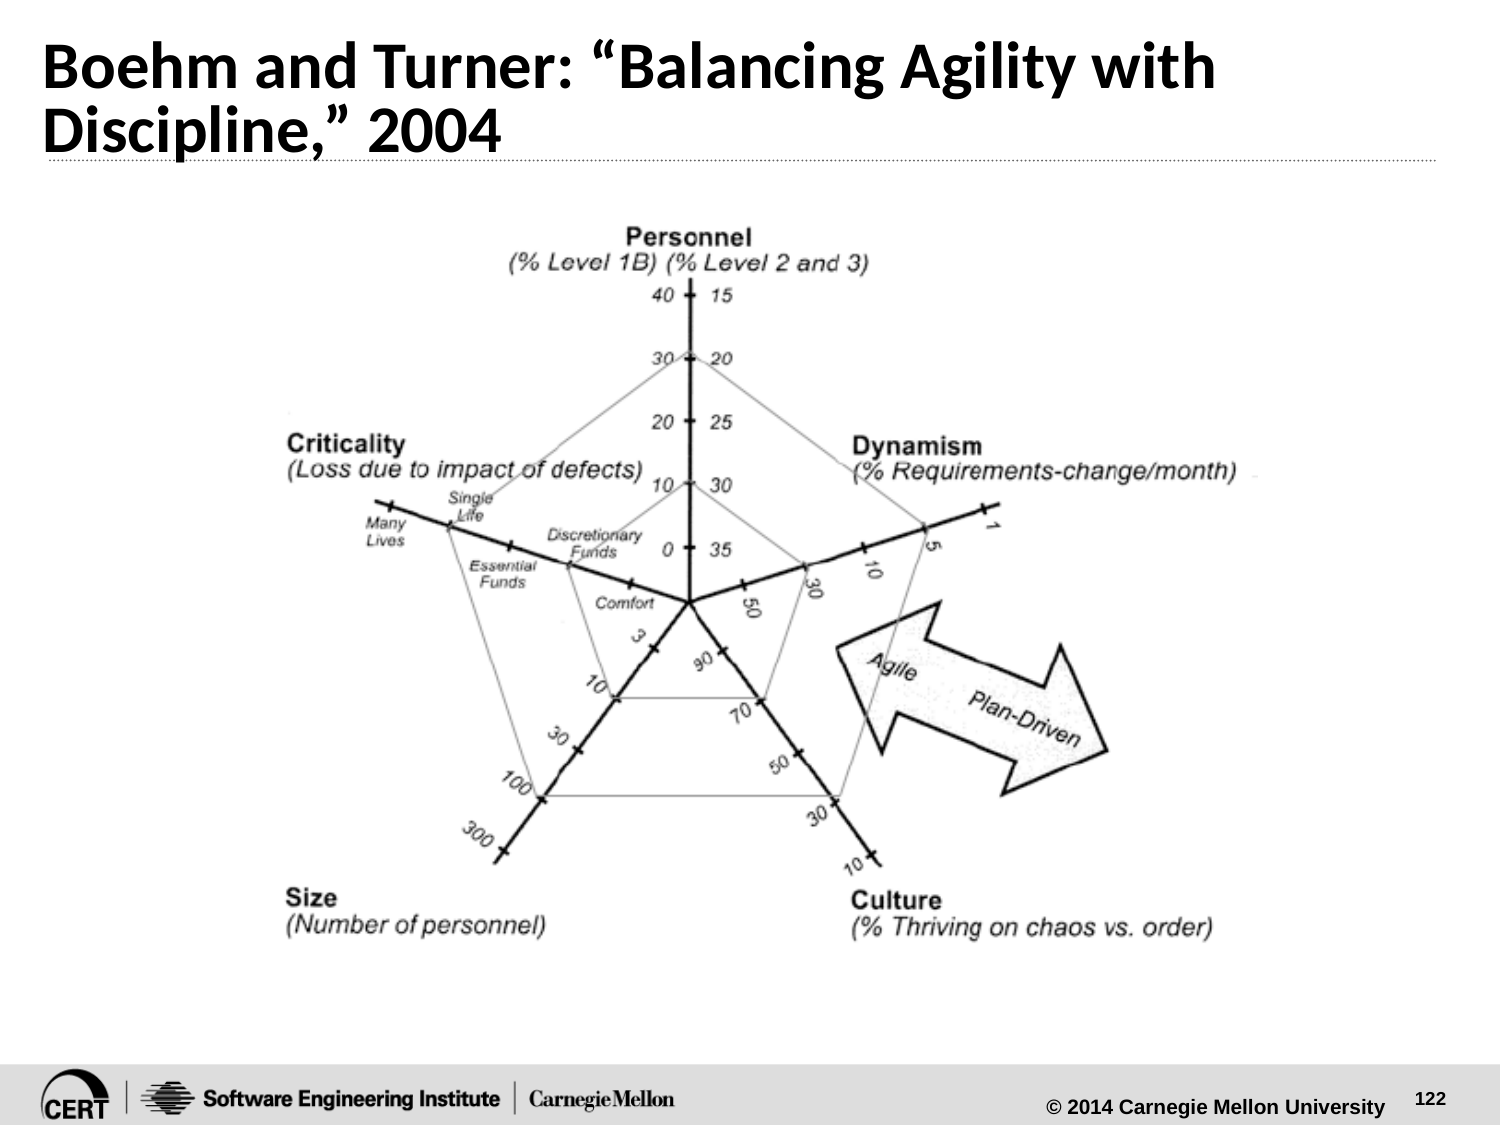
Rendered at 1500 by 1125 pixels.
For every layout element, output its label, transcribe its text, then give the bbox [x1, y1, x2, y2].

picture [268, 199, 1258, 956]
title Boehm and Turner: “Balancing Agility with Discipline,” 2004 [42, 37, 1434, 155]
picture [24, 1065, 688, 1125]
